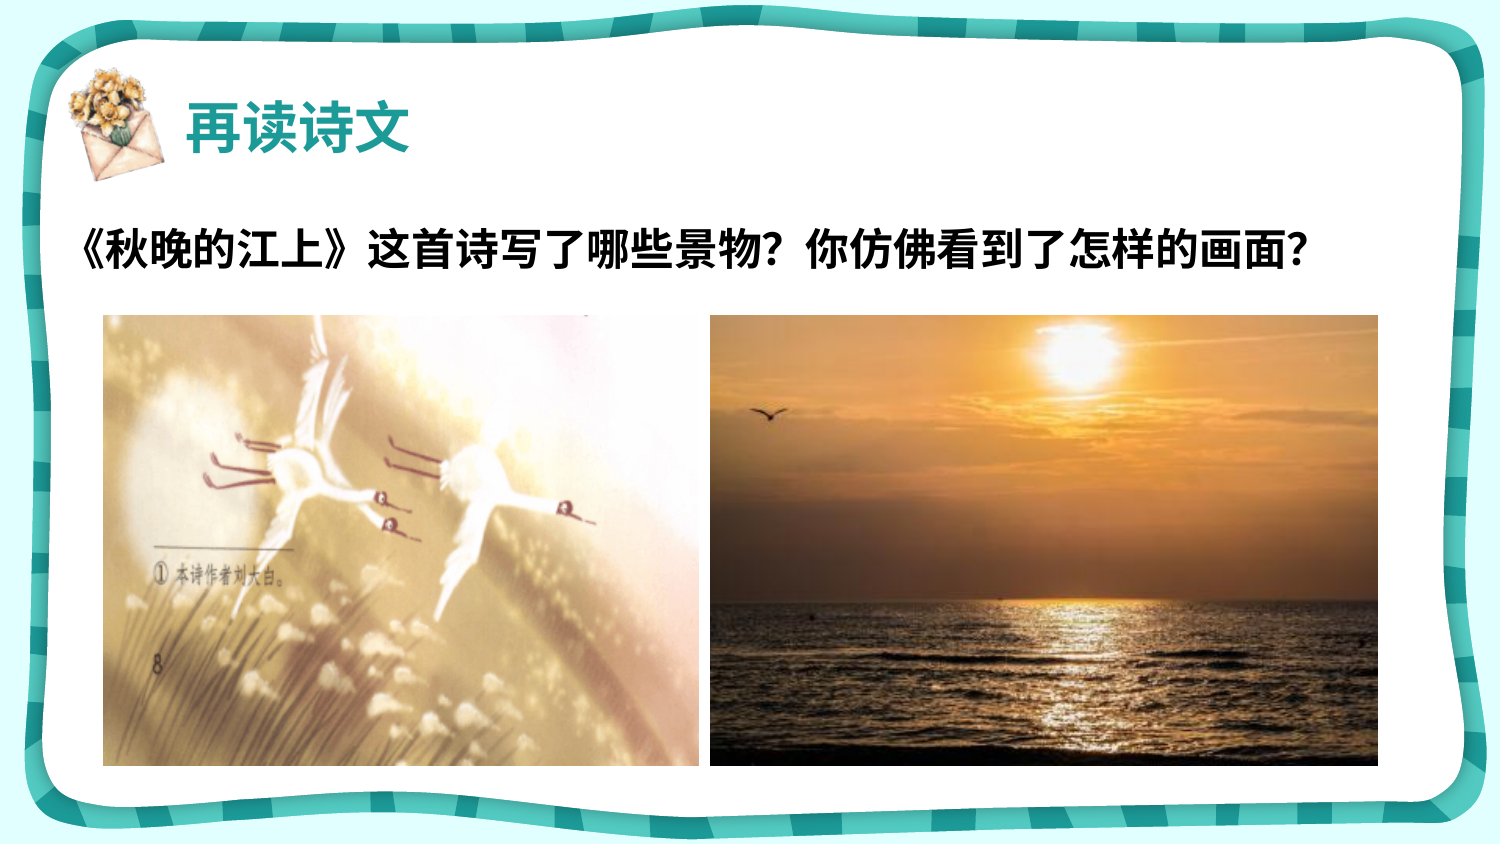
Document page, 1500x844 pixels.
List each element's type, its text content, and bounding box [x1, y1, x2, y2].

text_box 《秋晚的江上》这首诗写了哪些景物？你仿佛看到了怎样的画面？ [0, 205, 1419, 281]
picture [710, 315, 1378, 766]
picture [103, 315, 699, 766]
picture [31, 15, 172, 188]
text_box 再读诗文 [172, 86, 443, 166]
